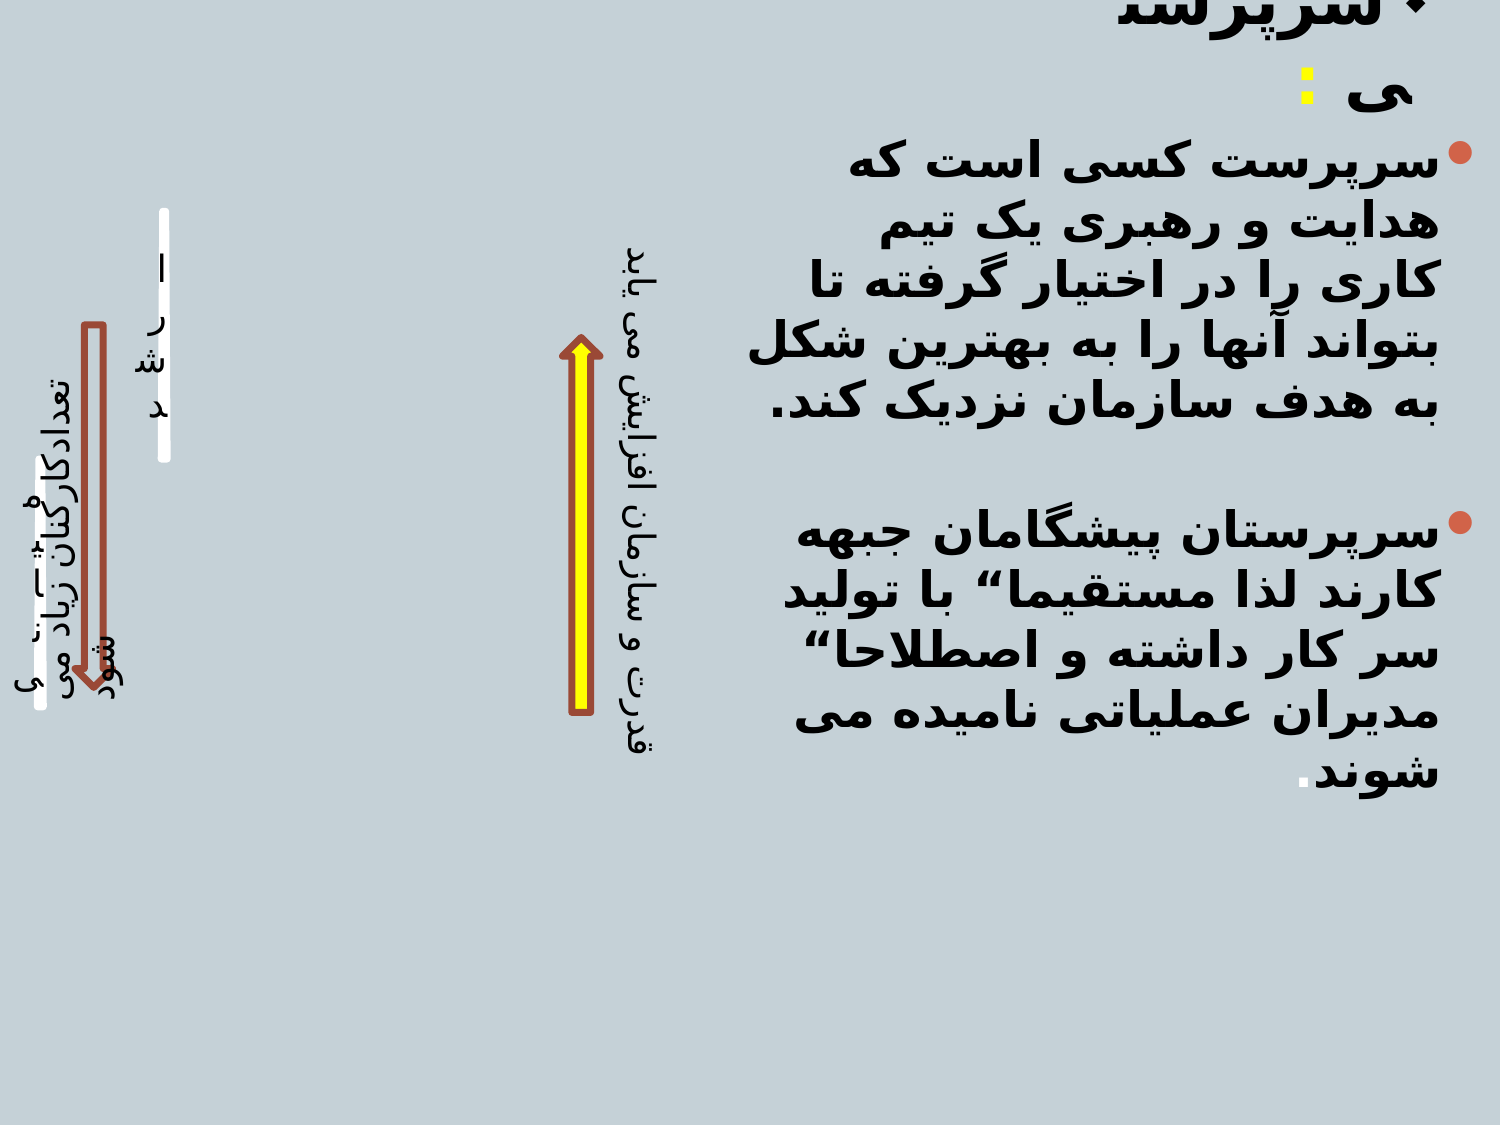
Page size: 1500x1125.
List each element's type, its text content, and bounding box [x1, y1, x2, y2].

text_box قدرت و سازمان افزایش می یابد [613, 231, 674, 772]
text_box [24, 249, 651, 994]
title سرپرستی : [1050, 0, 1463, 112]
list سرپرست کسی است که هدایت و رهبری یک تیم کاری را در اختیار گرفته تا بتواند آنها را به بهترین شکل به هدف سازمان نزدیک کند. سرپرستان پیشگامان جبهه کارند لذا مستقیما“ با تولید سر کار داشته و اصطلاحا“ مدیران عملیاتی نامیده می شوند. [712, 112, 1500, 1042]
